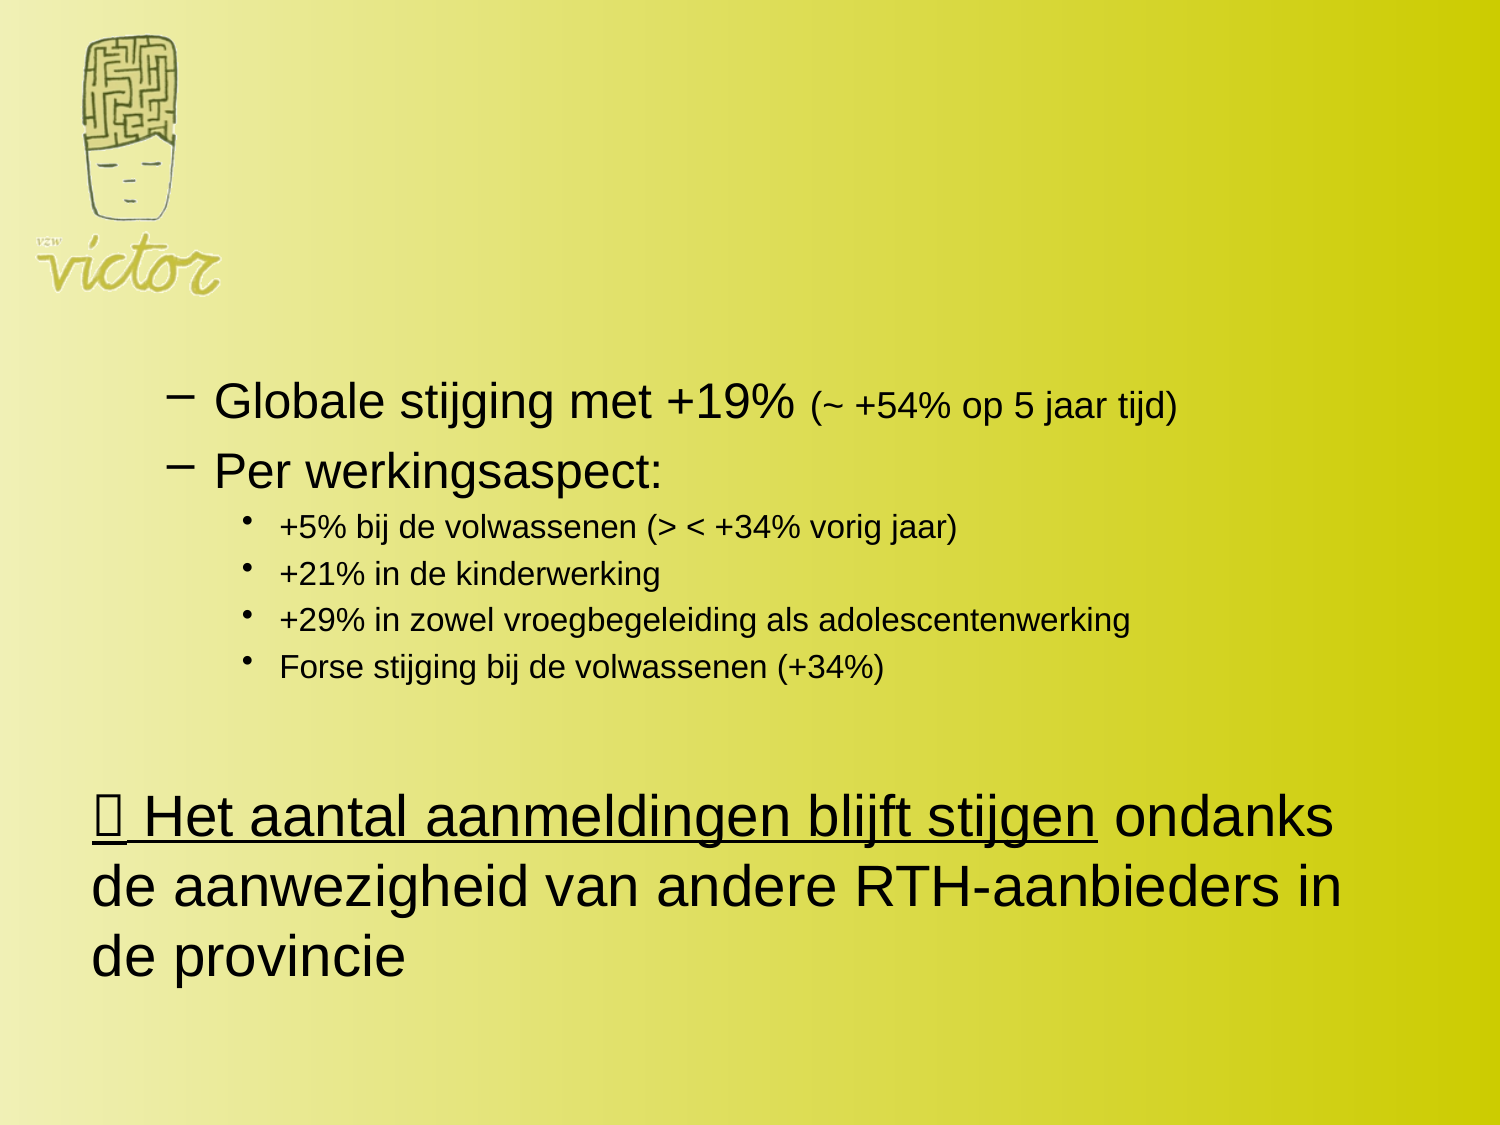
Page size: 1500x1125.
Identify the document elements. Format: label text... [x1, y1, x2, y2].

list Globale stijging met +19% (~ +54% op 5 jaar tijd) Per werkingsaspect: +5% bij de volwassenen (> < +34% vorig jaar) +21% in de kinderwerking +29% in zowel vroegbegeleiding als adolescentenwerking Forse stijging bij de volwassenen (+34%)  Het aantal aanmeldingen blijft stijgen ondanks de aanwezigheid van andere RTH-aanbieders in de provincie [76, 290, 1428, 1034]
picture [29, 30, 234, 303]
